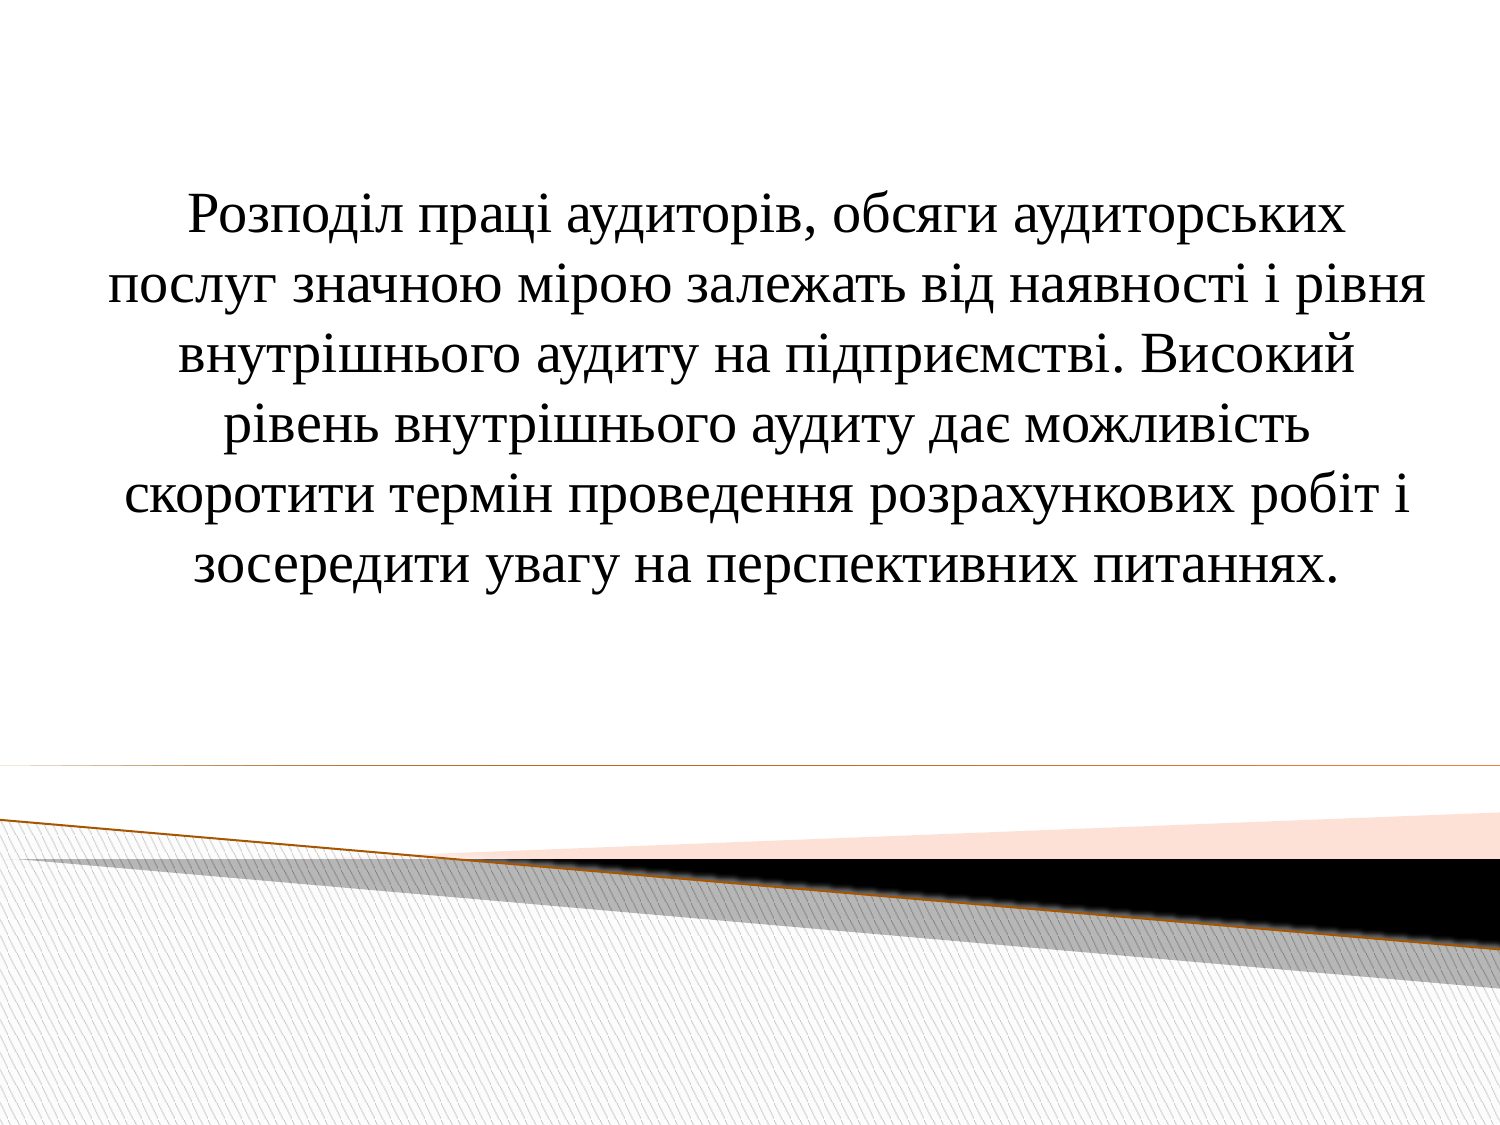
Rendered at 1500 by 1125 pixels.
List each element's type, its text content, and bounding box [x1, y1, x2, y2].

text_box Розподіл праці аудиторів, обсяги аудиторських послуг значною мірою залежать від наявності і рівня внутрішнього аудиту на підприємстві. Високий рівень внутрішнього аудиту дає можливість скоротити термін проведення розрахункових робіт і зосередити увагу на перспективних питаннях. [82, 166, 1454, 602]
